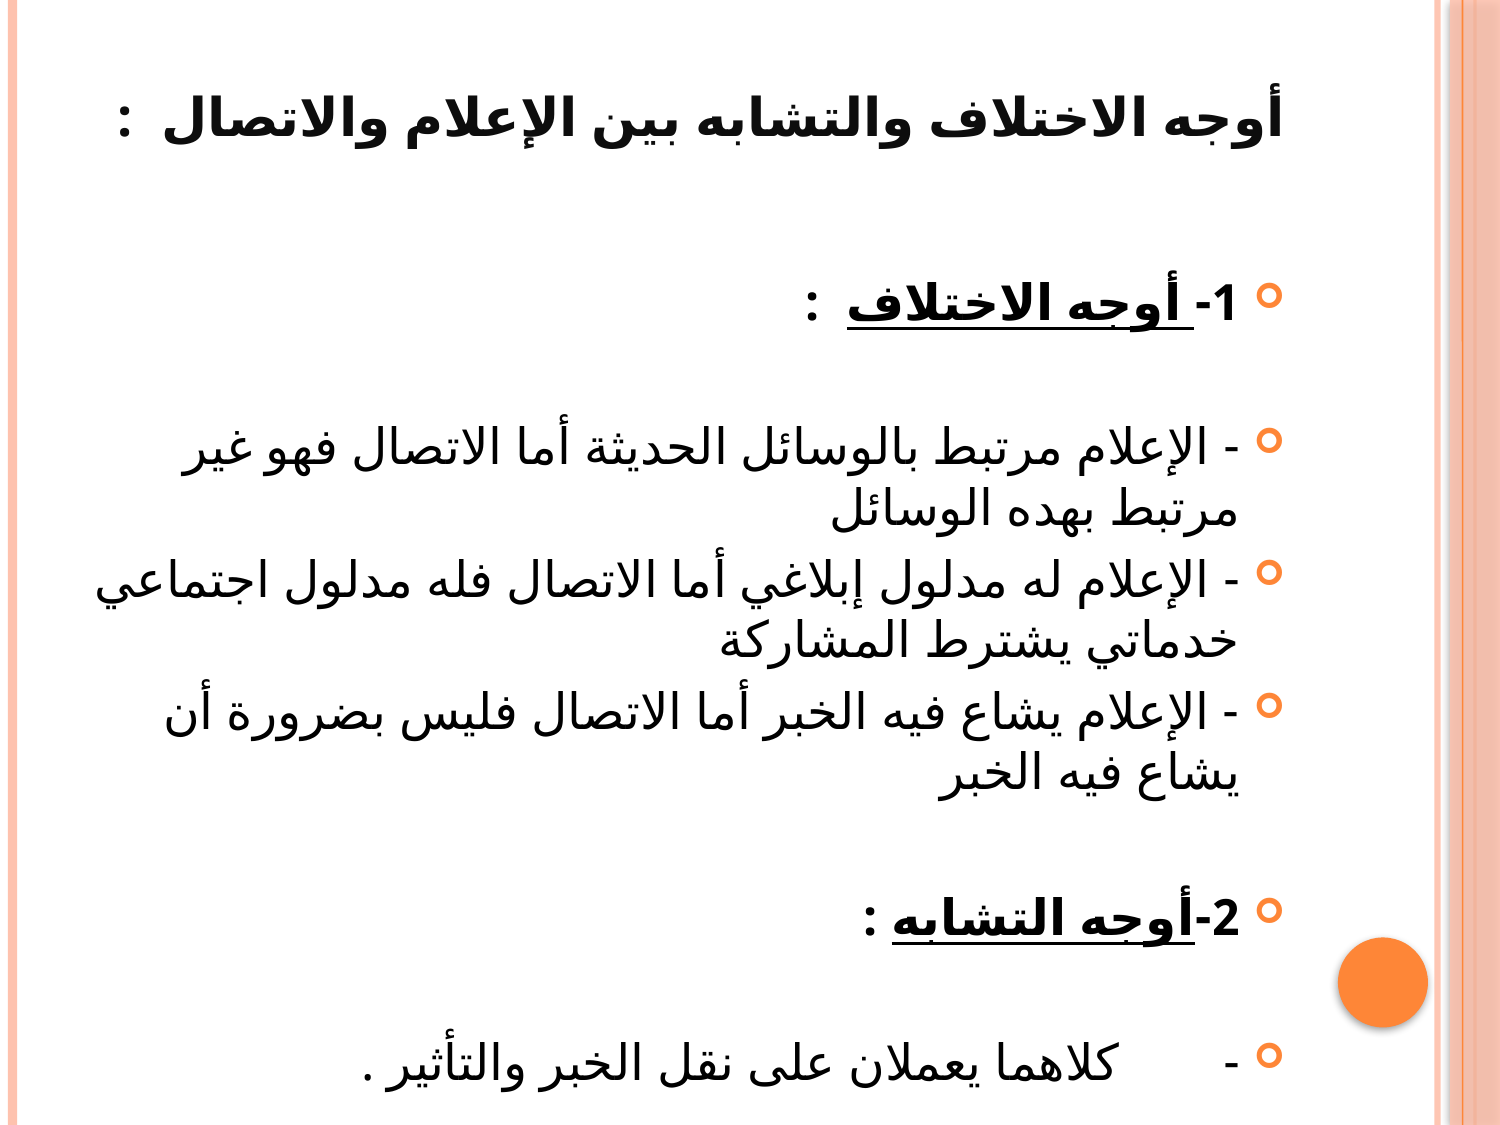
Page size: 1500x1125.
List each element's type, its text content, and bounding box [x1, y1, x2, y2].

title أوجه الاختلاف والتشابه بين الإعلام والاتصال : [75, 45, 1300, 233]
list 1- أوجه الاختلاف : - الإعلام مرتبط بالوسائل الحديثة أما الاتصال فهو غير مرتبط بهده الوسائل - الإعلام له مدلول إبلاغي أما الاتصال فله مدلول اجتماعي خدماتي يشترط المشاركة - الإعلام يشاع فيه الخبر أما الاتصال فليس بضرورة أن يشاع فيه الخبر 2-أوجه التشابه : - كلاهما يعملان على نقل الخبر والتأثير . [75, 262, 1300, 1062]
